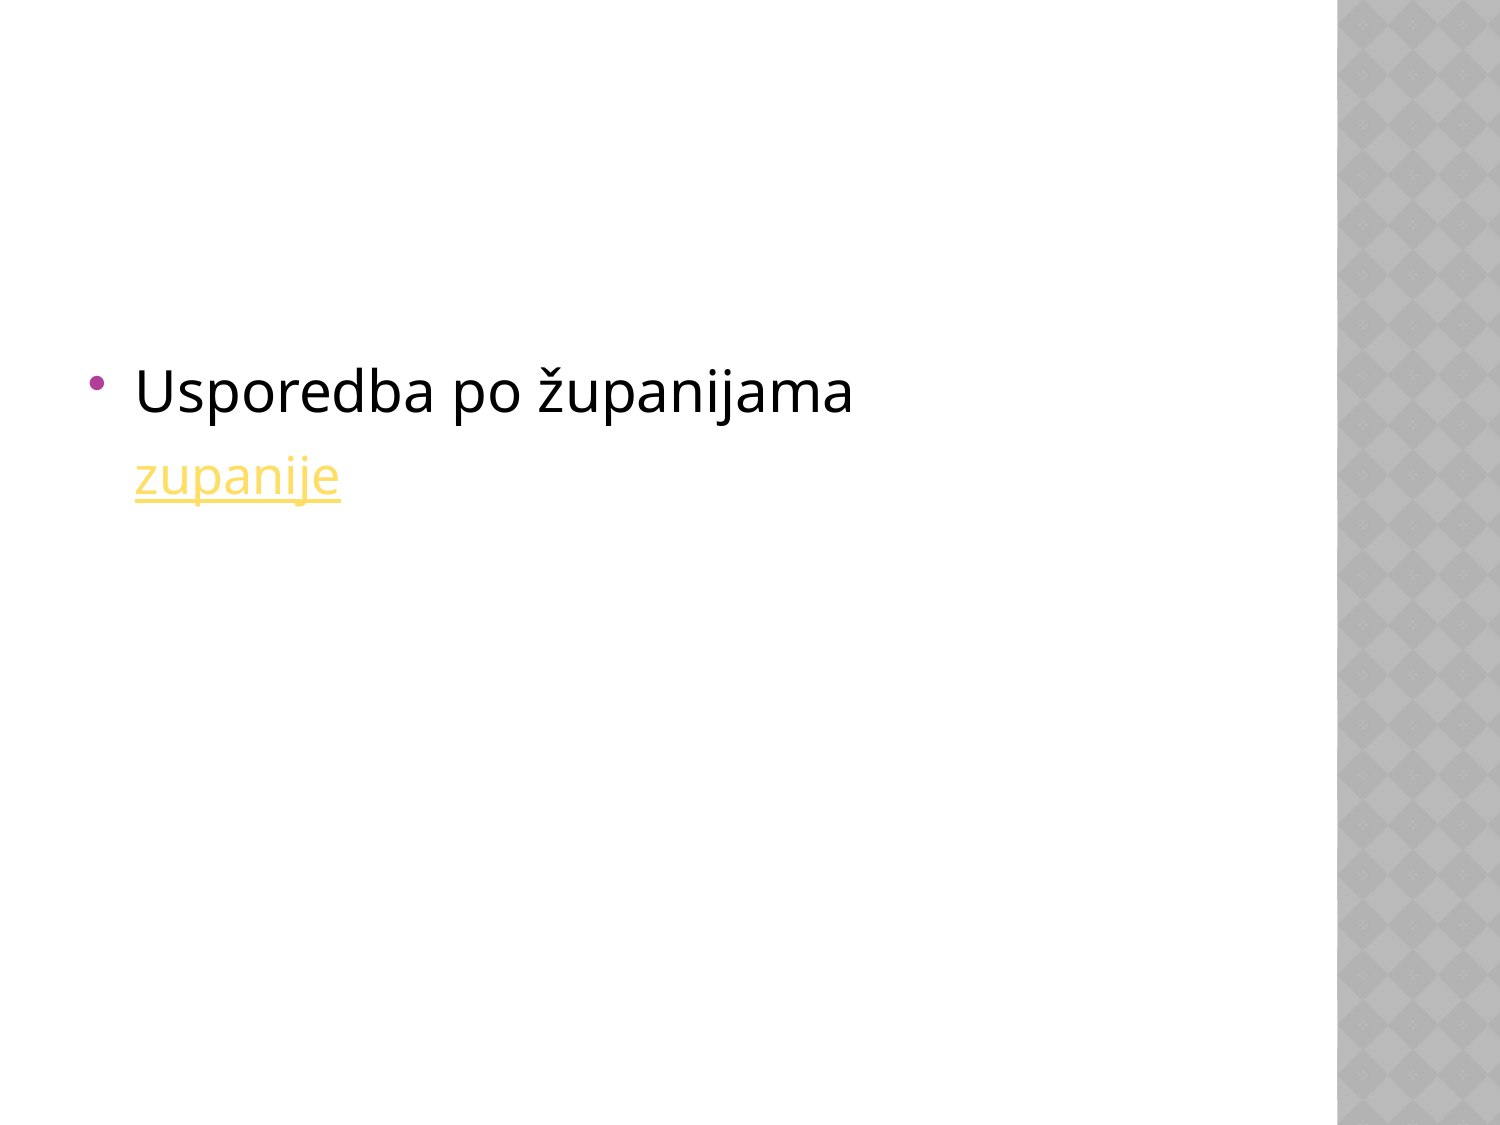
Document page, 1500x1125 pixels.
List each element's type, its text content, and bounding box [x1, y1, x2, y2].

list Usporedba po županijama zupanije [75, 264, 1263, 1059]
